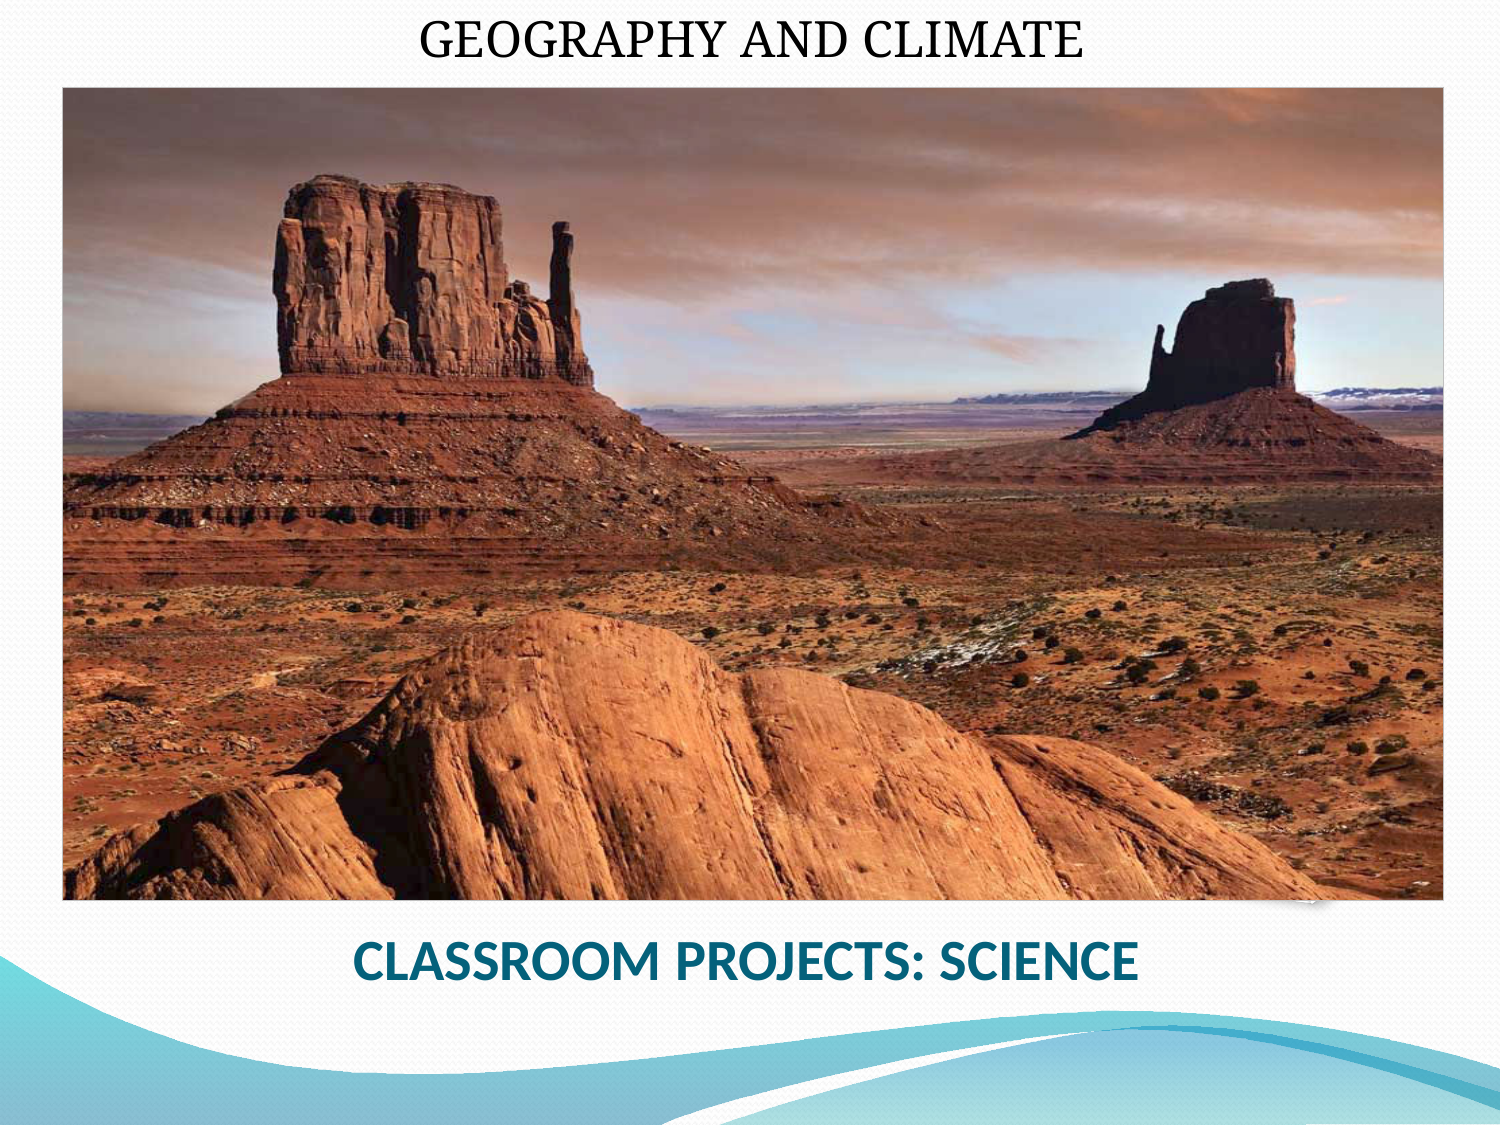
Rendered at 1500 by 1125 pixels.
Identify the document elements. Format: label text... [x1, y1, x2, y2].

title CLASSROOM PROJECTS: SCIENCE [300, 913, 1194, 1000]
list GEOGRAPHY AND CLIMATE [0, 0, 1500, 125]
picture [62, 87, 1444, 901]
